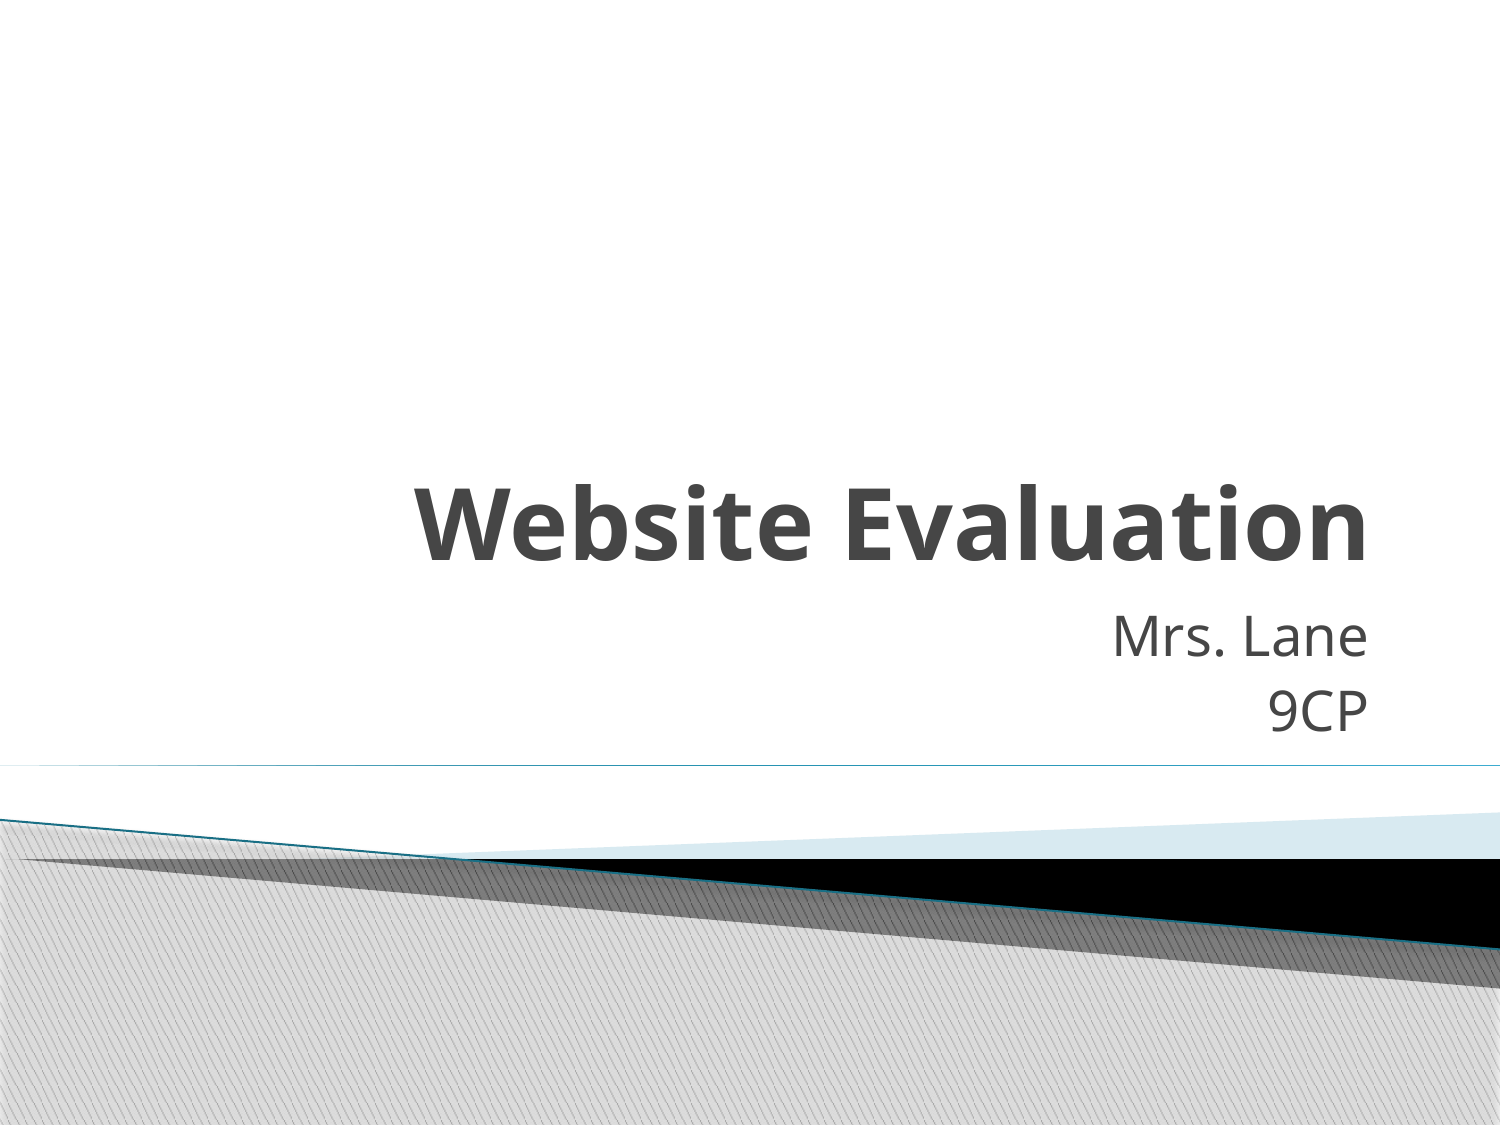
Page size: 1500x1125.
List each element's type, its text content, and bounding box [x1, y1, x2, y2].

title Website Evaluation [112, 287, 1388, 588]
picture [5, 859, 1500, 989]
subtitle Mrs. Lane 9CP [112, 592, 1388, 790]
